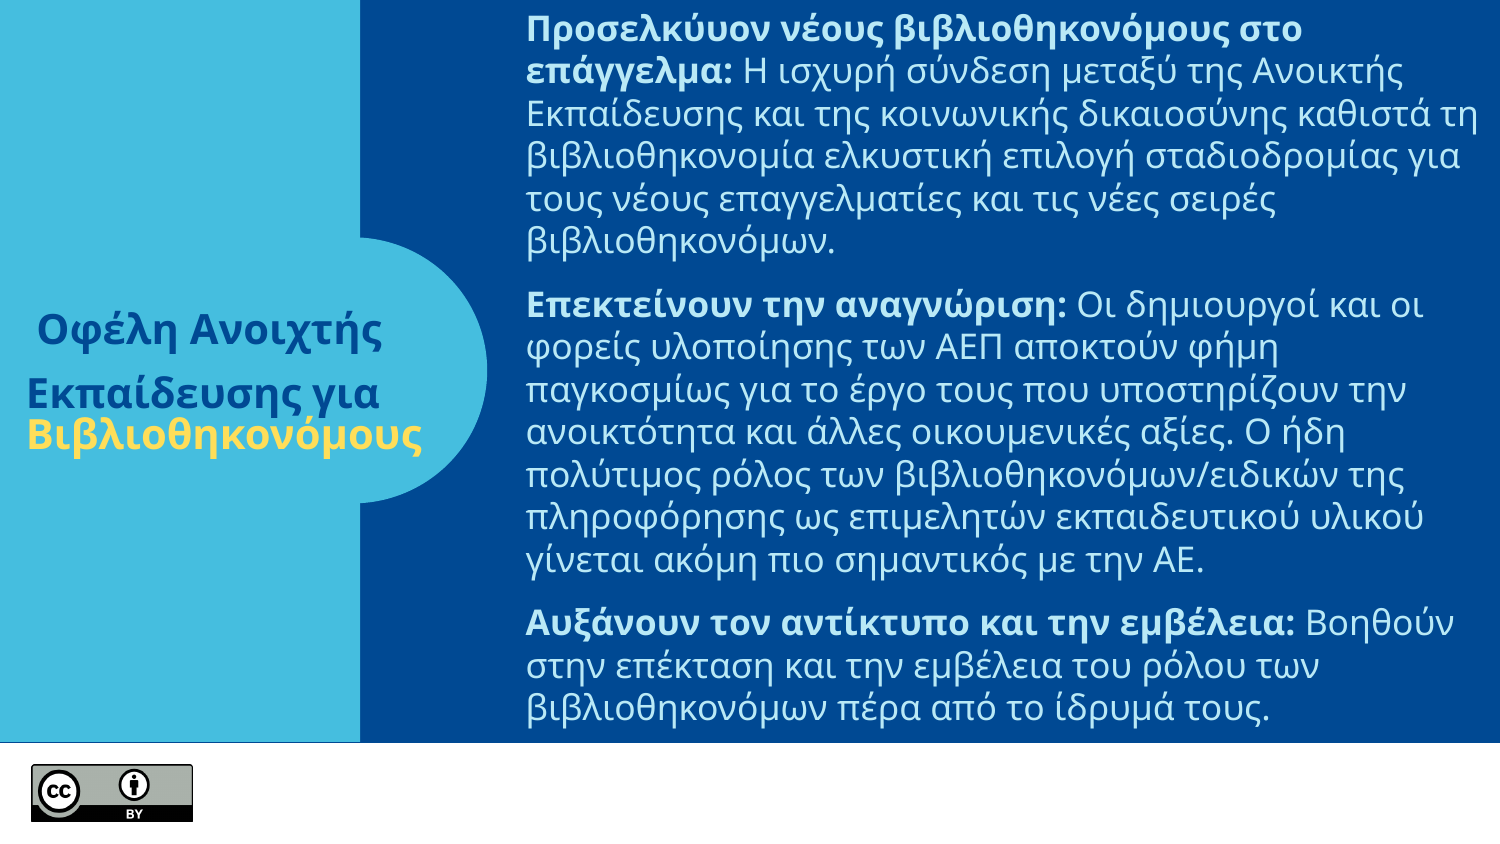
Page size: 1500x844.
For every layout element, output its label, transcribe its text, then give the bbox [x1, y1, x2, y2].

text_box [0, 750, 1500, 844]
picture [31, 764, 193, 822]
text_box [259, 237, 446, 274]
text_box [0, 0, 361, 742]
text_box Προσελκύυον νέους βιβλιοθηκονόμους στο επάγγελμα: Η ισχυρή σύνδεση μεταξύ της Ανοικτής Εκπαίδευσης και της κοινωνικής δικαιοσύνης καθιστά τη βιβλιοθηκονομία ελκυστική επιλογή σταδιοδρομίας για τους νέους επαγγελματίες και τις νέες σειρές βιβλιοθηκονόμων. Επεκτείνουν την αναγνώριση: Οι δημιουργοί και οι φορείς υλοποίησης των ΑΕΠ αποκτούν φήμη παγκοσμίως για το έργο τους που υποστηρίζουν την ανοικτότητα και άλλες οικουμενικές αξίες. Ο ήδη πολύτιμος ρόλος των βιβλιοθηκονόμων/ειδικών της πληροφόρησης ως επιμελητών εκπαιδευτικού υλικού γίνεται ακόμη πιο σημαντικός με την ΑΕ. Αυξάνουν τον αντίκτυπο και την εμβέλεια: Βοηθούν στην επέκταση και την εμβέλεια του ρόλου των βιβλιοθηκονόμων πέρα από το ίδρυμά τους. [510, 0, 1500, 741]
text_box Οφέλη Ανοιχτής Εκπαίδευσης για Βιβλιοθηκονόμους [10, 274, 488, 513]
